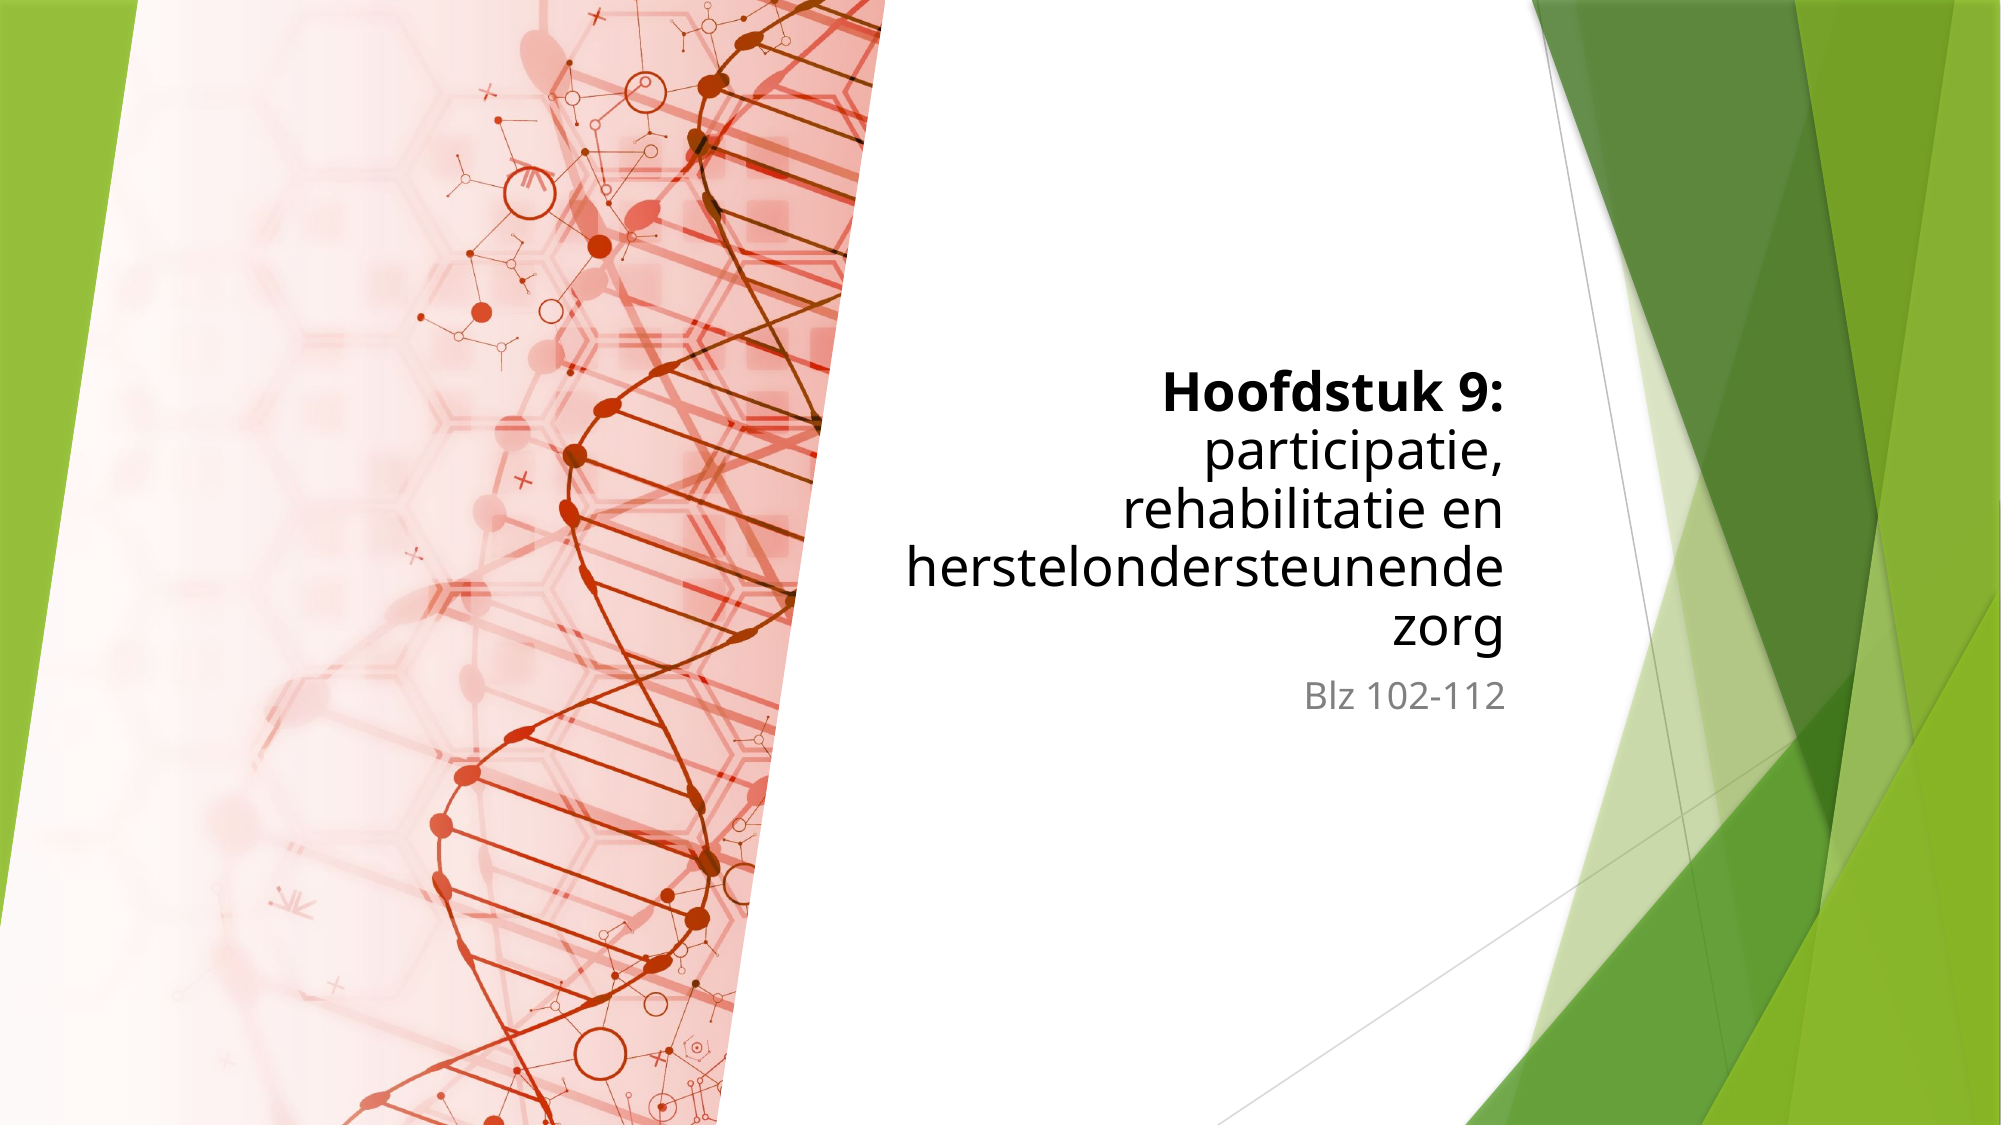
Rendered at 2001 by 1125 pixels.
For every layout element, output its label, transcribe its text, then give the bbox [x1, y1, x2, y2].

title Hoofdstuk 9: participatie, rehabilitatie en herstelondersteunende zorg [890, 275, 1521, 664]
picture [0, 0, 886, 1125]
subtitle Blz 102-112 [890, 664, 1522, 845]
